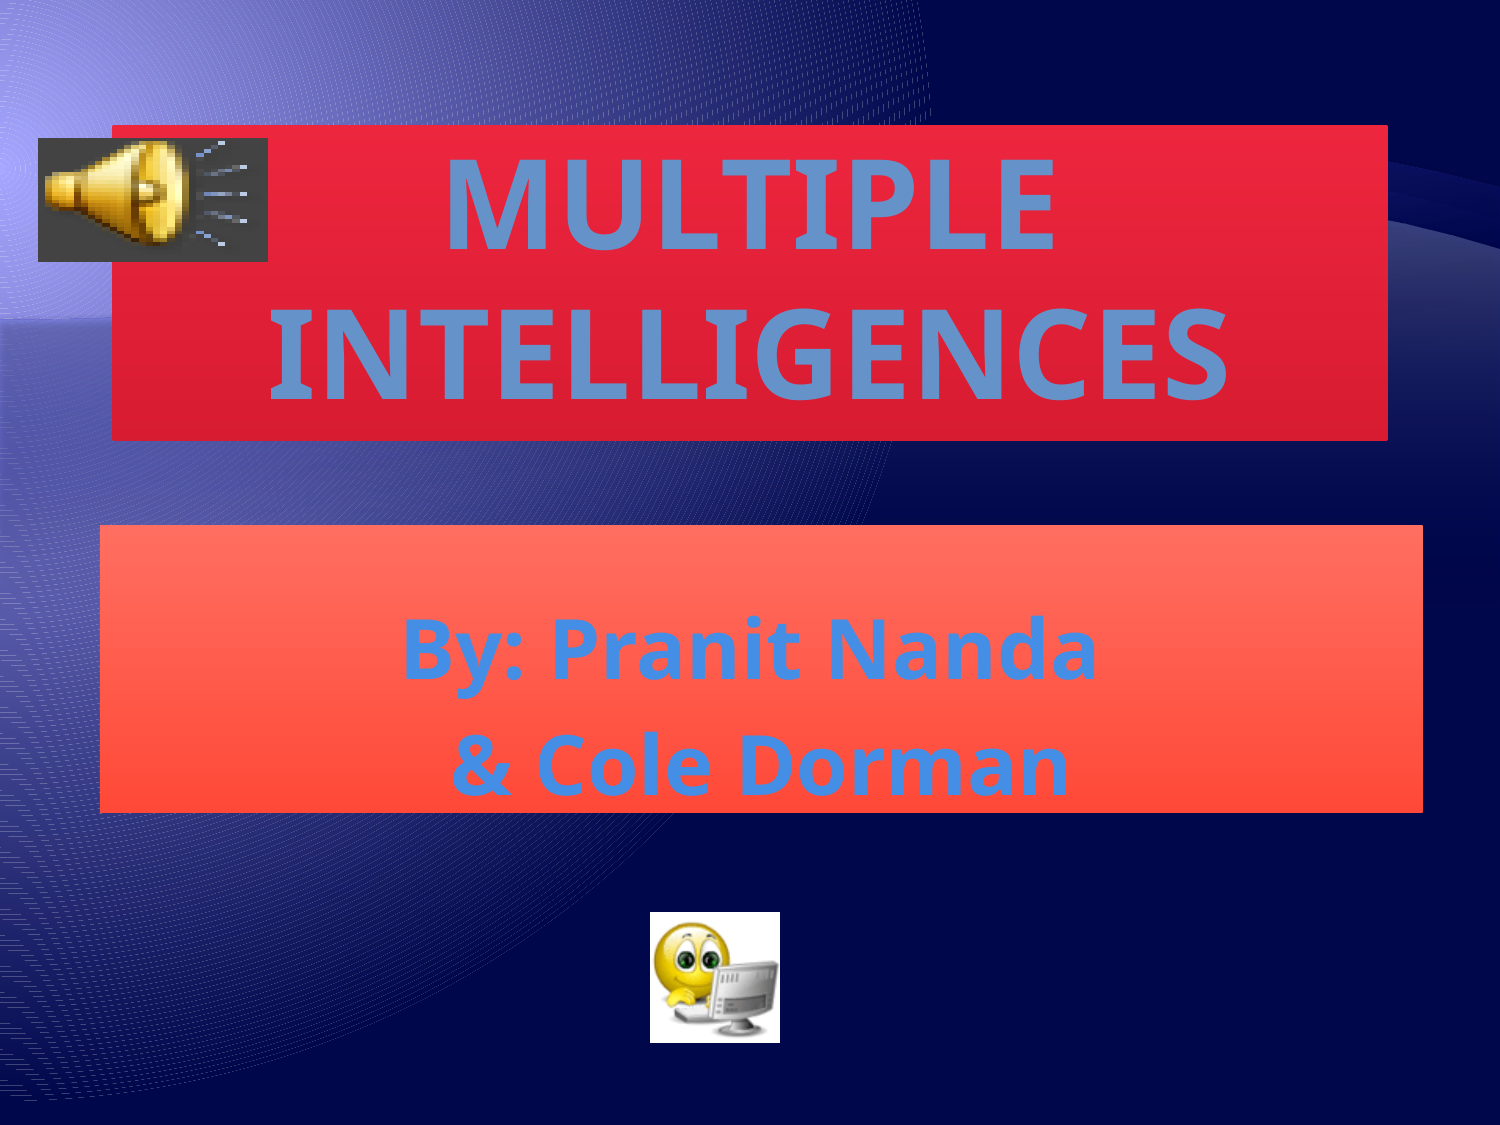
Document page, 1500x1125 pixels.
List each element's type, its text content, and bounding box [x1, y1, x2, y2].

title Multiple Intelligences [112, 125, 1388, 441]
subtitle By: Pranit Nanda & Cole Dorman [99, 525, 1423, 813]
picture [37, 137, 270, 263]
picture [649, 912, 780, 1043]
